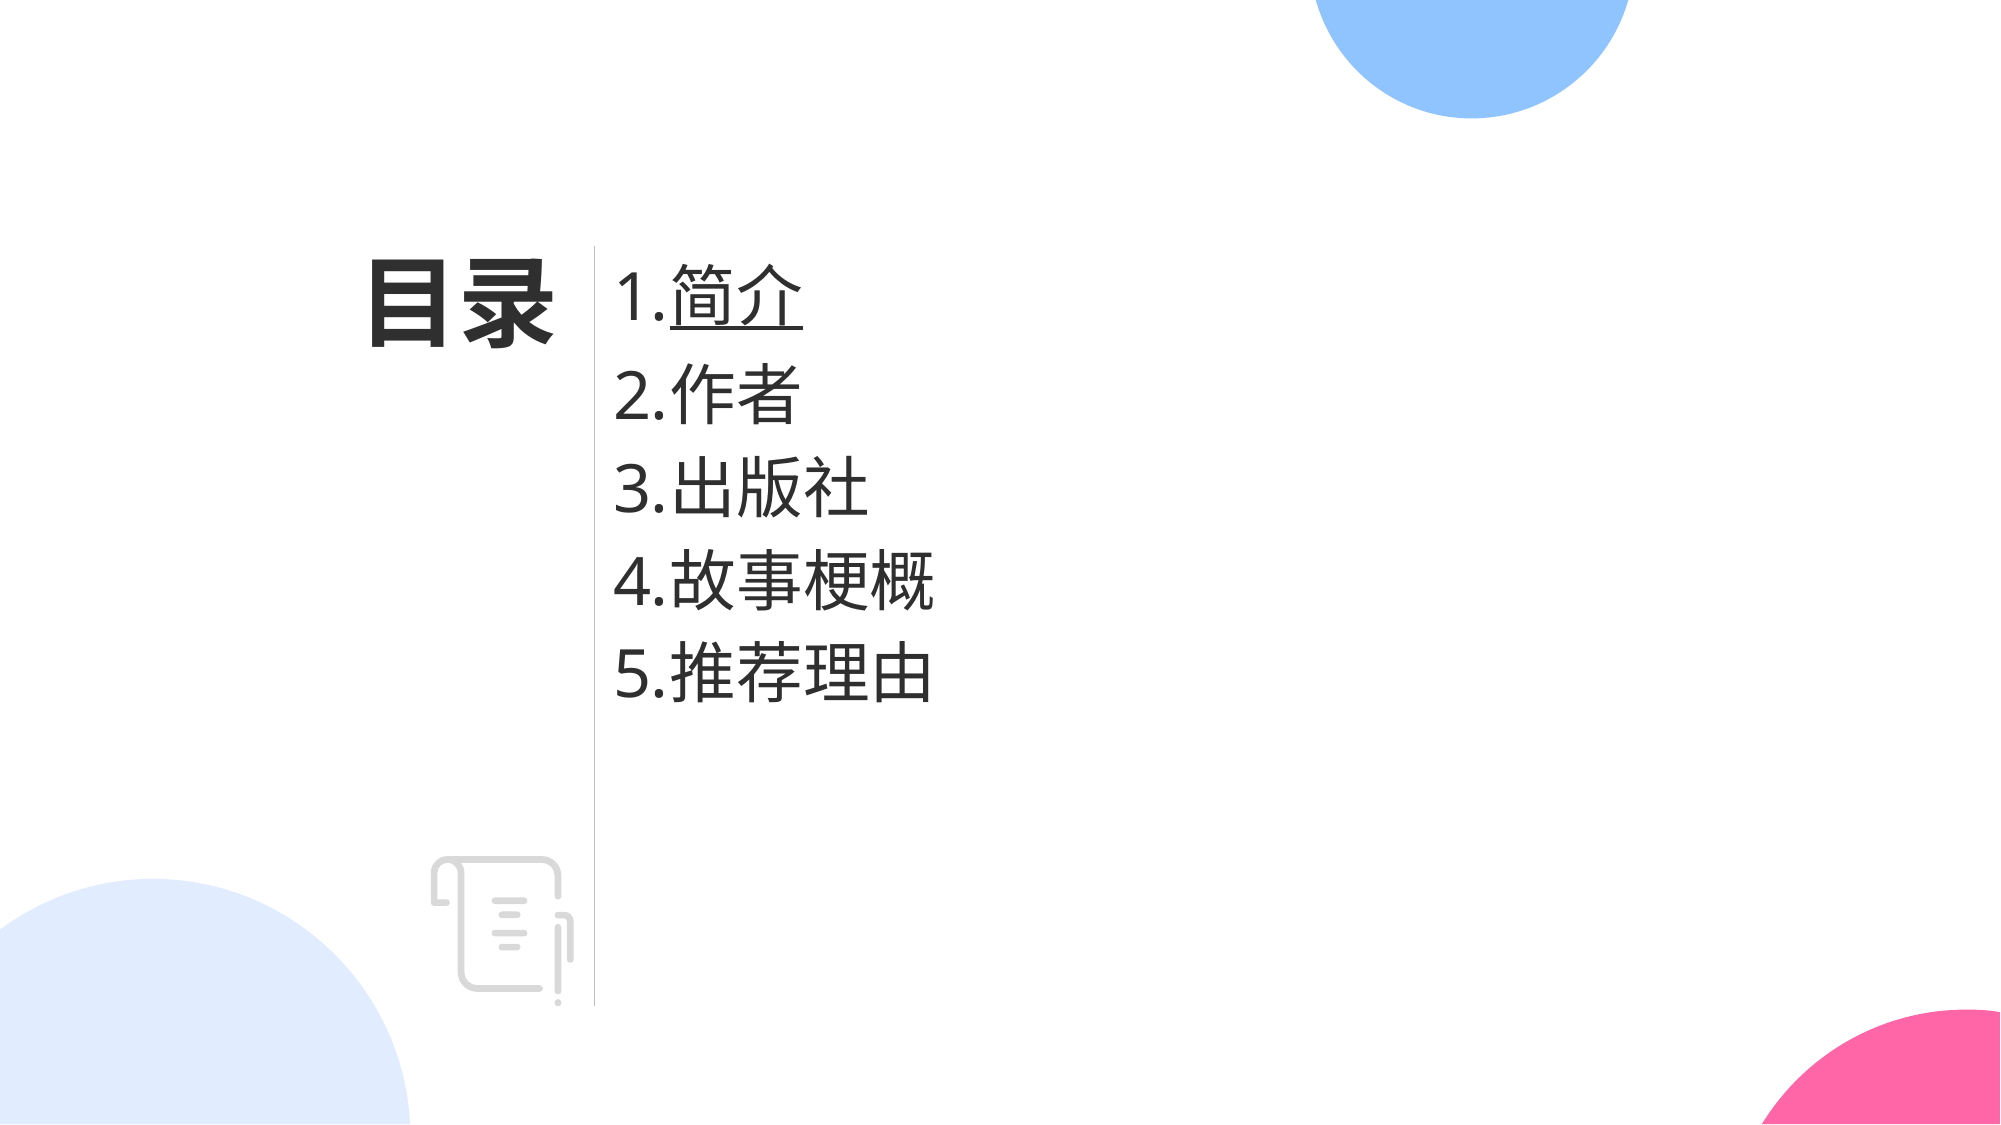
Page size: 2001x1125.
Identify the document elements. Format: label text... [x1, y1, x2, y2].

list 简介 作者 出版社 故事梗概 推荐理由 [598, 246, 1890, 1016]
list 目录 [108, 246, 574, 344]
